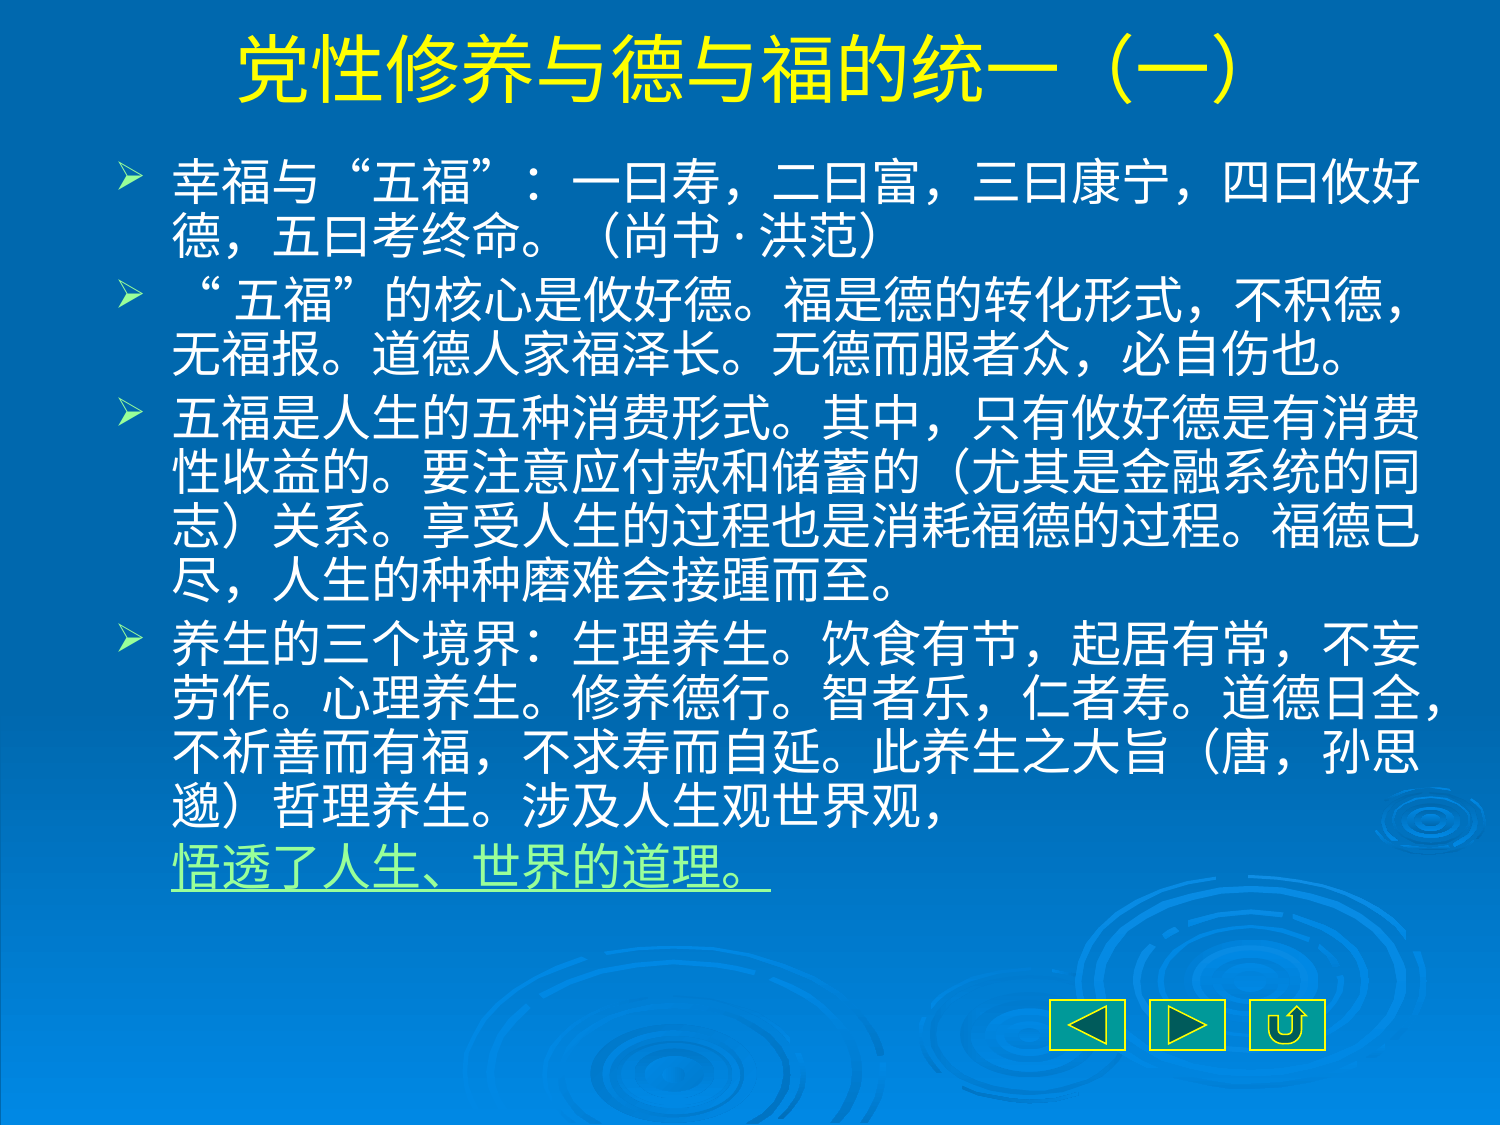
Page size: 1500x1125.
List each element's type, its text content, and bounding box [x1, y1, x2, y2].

text_box [1149, 999, 1225, 1051]
title 党性修养与德与福的统一（一） [149, 49, 1388, 149]
list 幸福与“五福”：一曰寿，二曰富，三曰康宁，四曰攸好德，五曰考终命。（尚书·洪范） “五福”的核心是攸好德。福是德的转化形式，不积德，无福报。道德人家福泽长。无德而服者众，必自伤也。 五福是人生的五种消费形式。其中，只有攸好德是有消费性收益的。要注意应付款和储蓄的（尤其是金融系统的同志）关系。享受人生的过程也是消耗福德的过程。福德已尽，人生的种种磨难会接踵而至。 养生的三个境界：生理养生。饮食有节，起居有常，不妄劳作。心理养生。修养德行。智者乐，仁者寿。道德日全，不祈善而有福，不求寿而自延。此养生之大旨（唐，孙思邈）哲理养生。涉及人生观世界观，悟透了人生、世界的道理。 [99, 149, 1451, 988]
text_box [1049, 999, 1125, 1051]
text_box [1249, 999, 1325, 1051]
